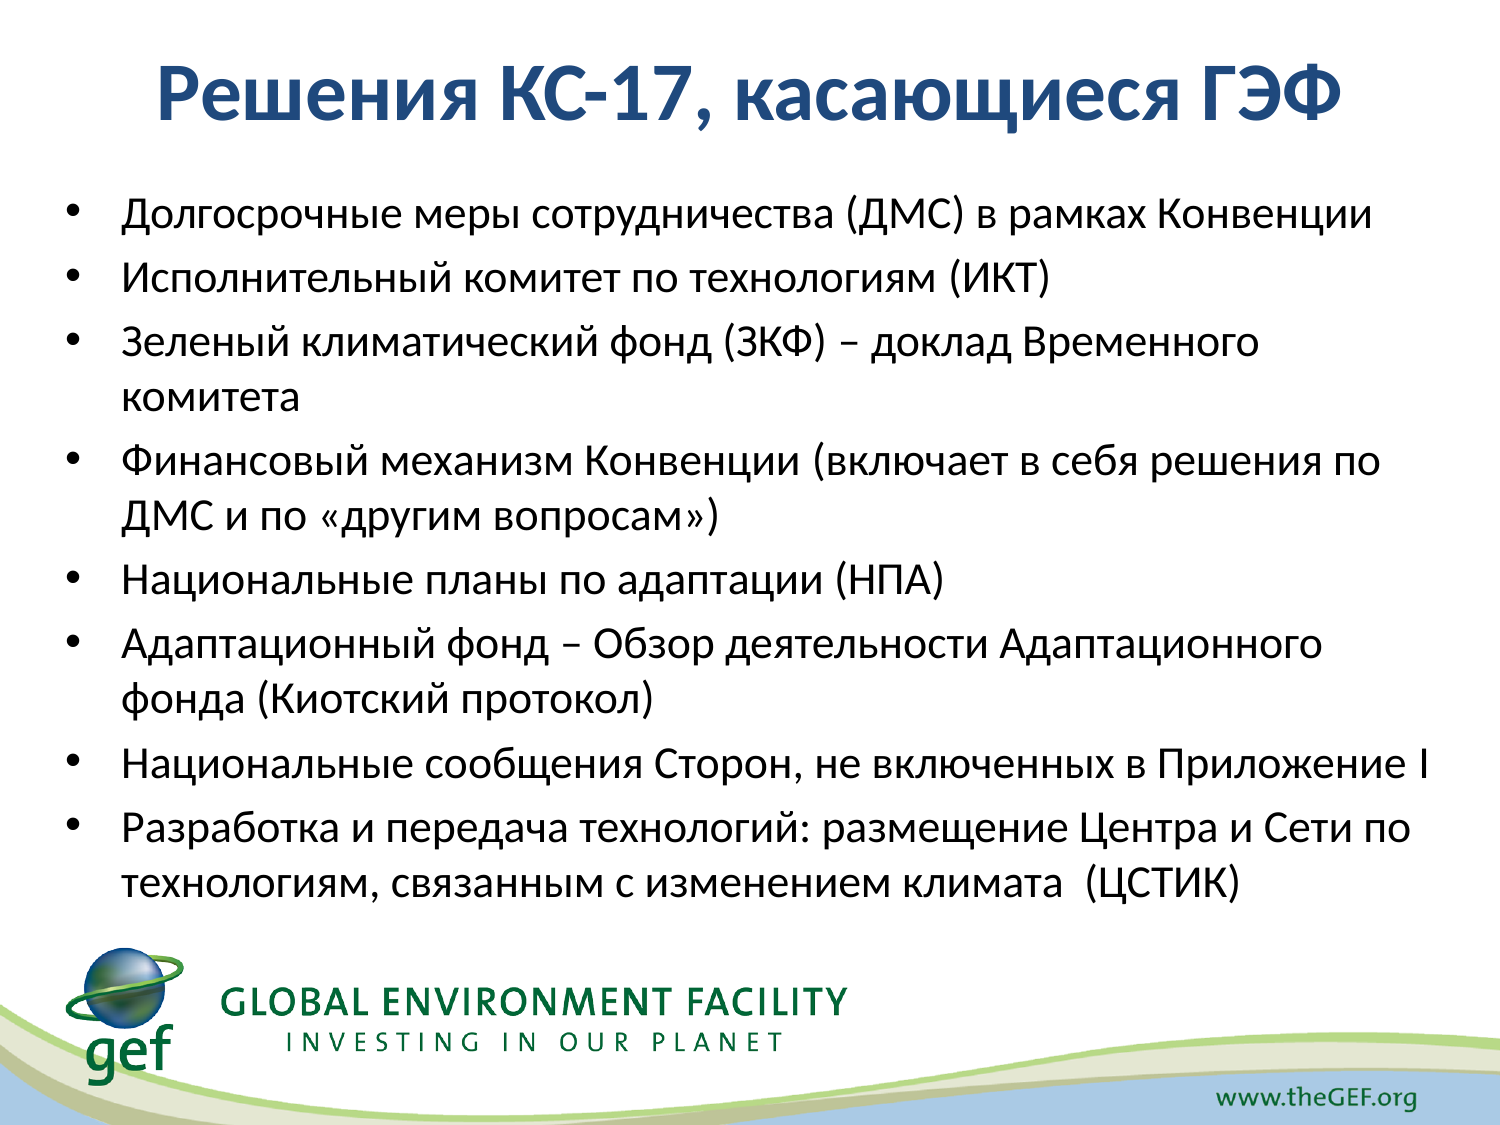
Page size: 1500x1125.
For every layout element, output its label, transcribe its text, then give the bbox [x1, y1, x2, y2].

list Долгосрочные меры сотрудничества (ДМС) в рамках Конвенции Исполнительный комитет по технологиям (ИКТ) Зеленый климатический фонд (ЗКФ) – доклад Временного комитета Финансовый механизм Конвенции (включает в себя решения по ДМС и по «другим вопросам») Национальные планы по адаптации (НПА) Адаптационный фонд – Обзор деятельности Адаптационного фонда (Киотский протокол) Национальные сообщения Сторон, не включенных в Приложение I Разработка и передача технологий: размещение Центра и Сети по технологиям, связанным с изменением климата (ЦСТИК) [49, 174, 1463, 918]
picture [0, 920, 1500, 1125]
title Решения КС-17, касающиеся ГЭФ [74, 0, 1426, 174]
